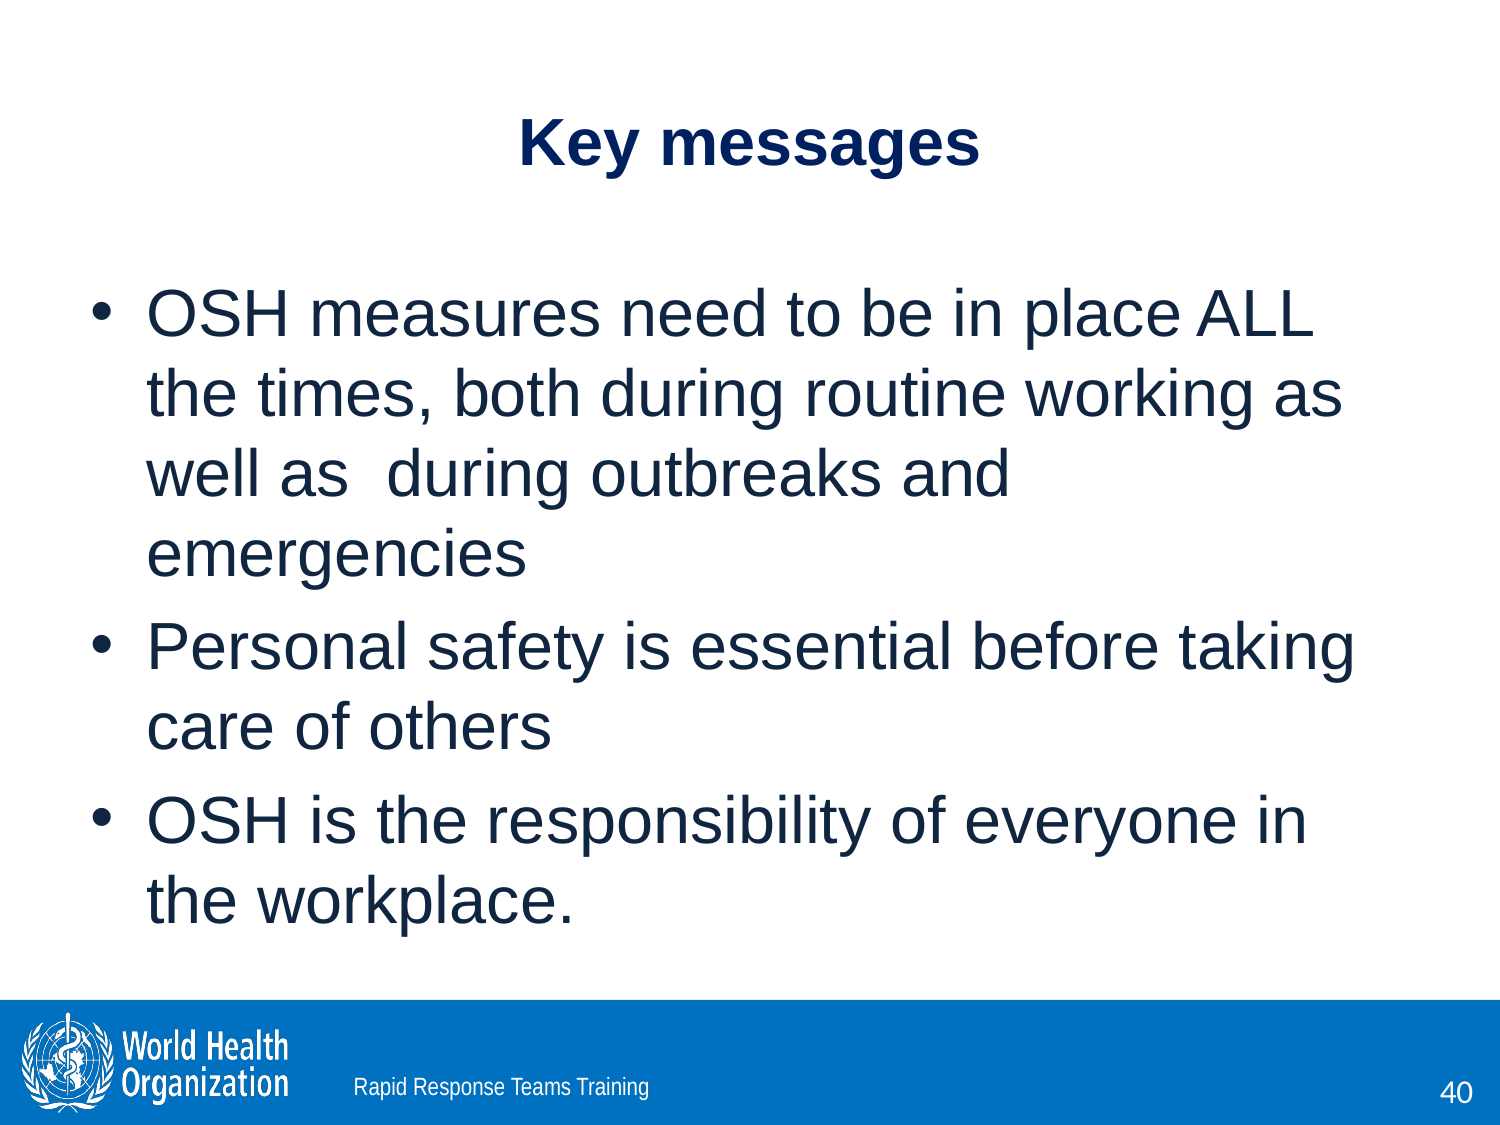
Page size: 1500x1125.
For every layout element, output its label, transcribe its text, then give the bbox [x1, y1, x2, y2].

picture [21, 1012, 288, 1113]
title Key messages [75, 45, 1425, 233]
list OSH measures need to be in place ALL the times, both during routine working as well as during outbreaks and emergencies Personal safety is essential before taking care of others OSH is the responsibility of everyone in the workplace. [75, 262, 1425, 1005]
